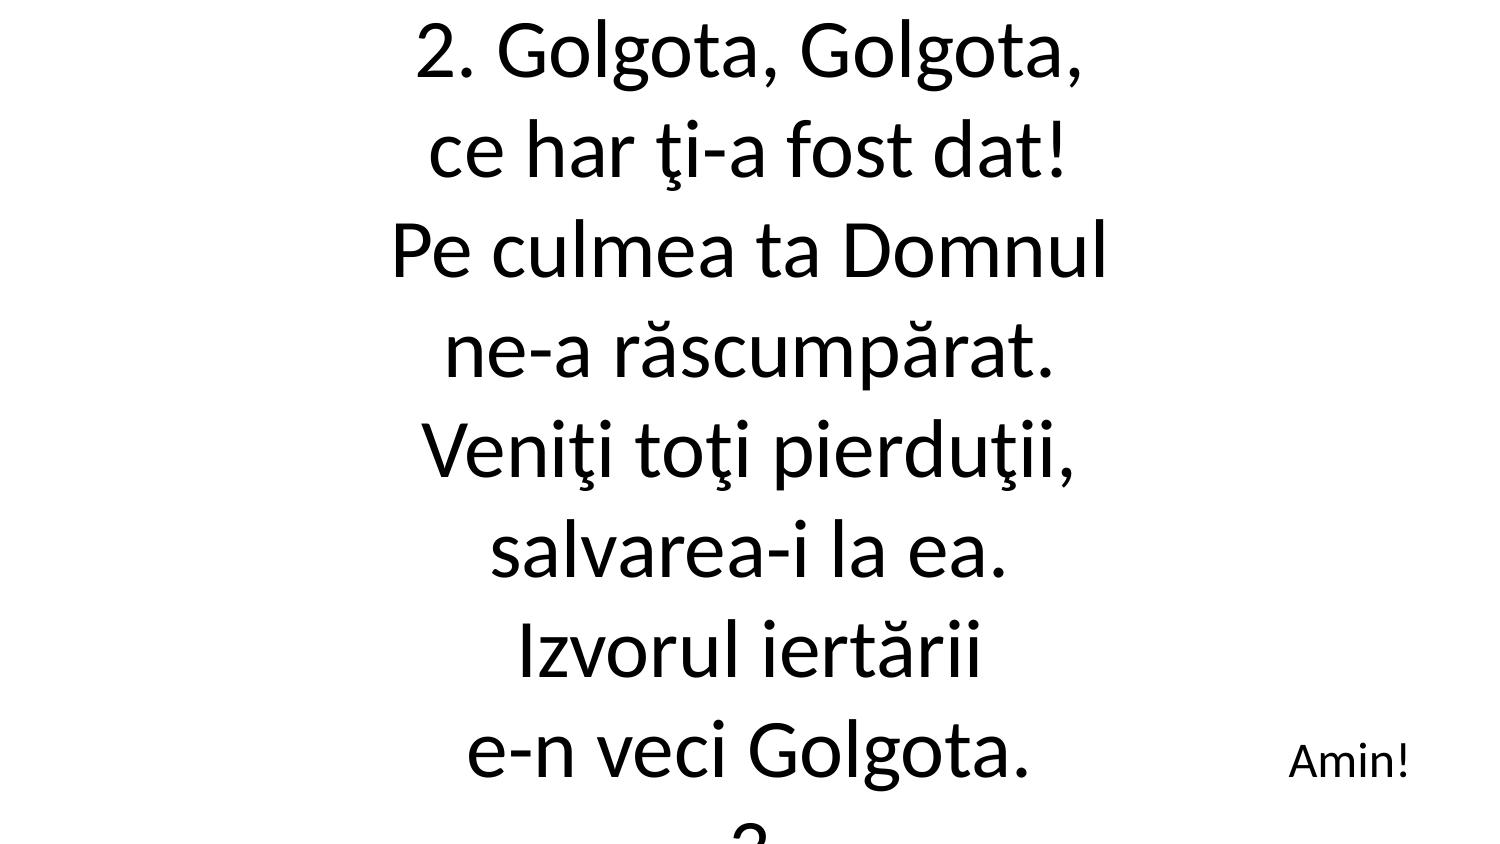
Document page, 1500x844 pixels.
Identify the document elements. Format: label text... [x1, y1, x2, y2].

text_box 2. Golgota, Golgota, ce har ţi-a fost dat! Pe culmea ta Domnul ne-a răscumpărat. Veniţi toţi pierduţii, salvarea-i la ea. Izvorul iertării e-n veci Golgota. 3 [375, 0, 1125, 844]
text_box Amin! [1273, 674, 1427, 795]
